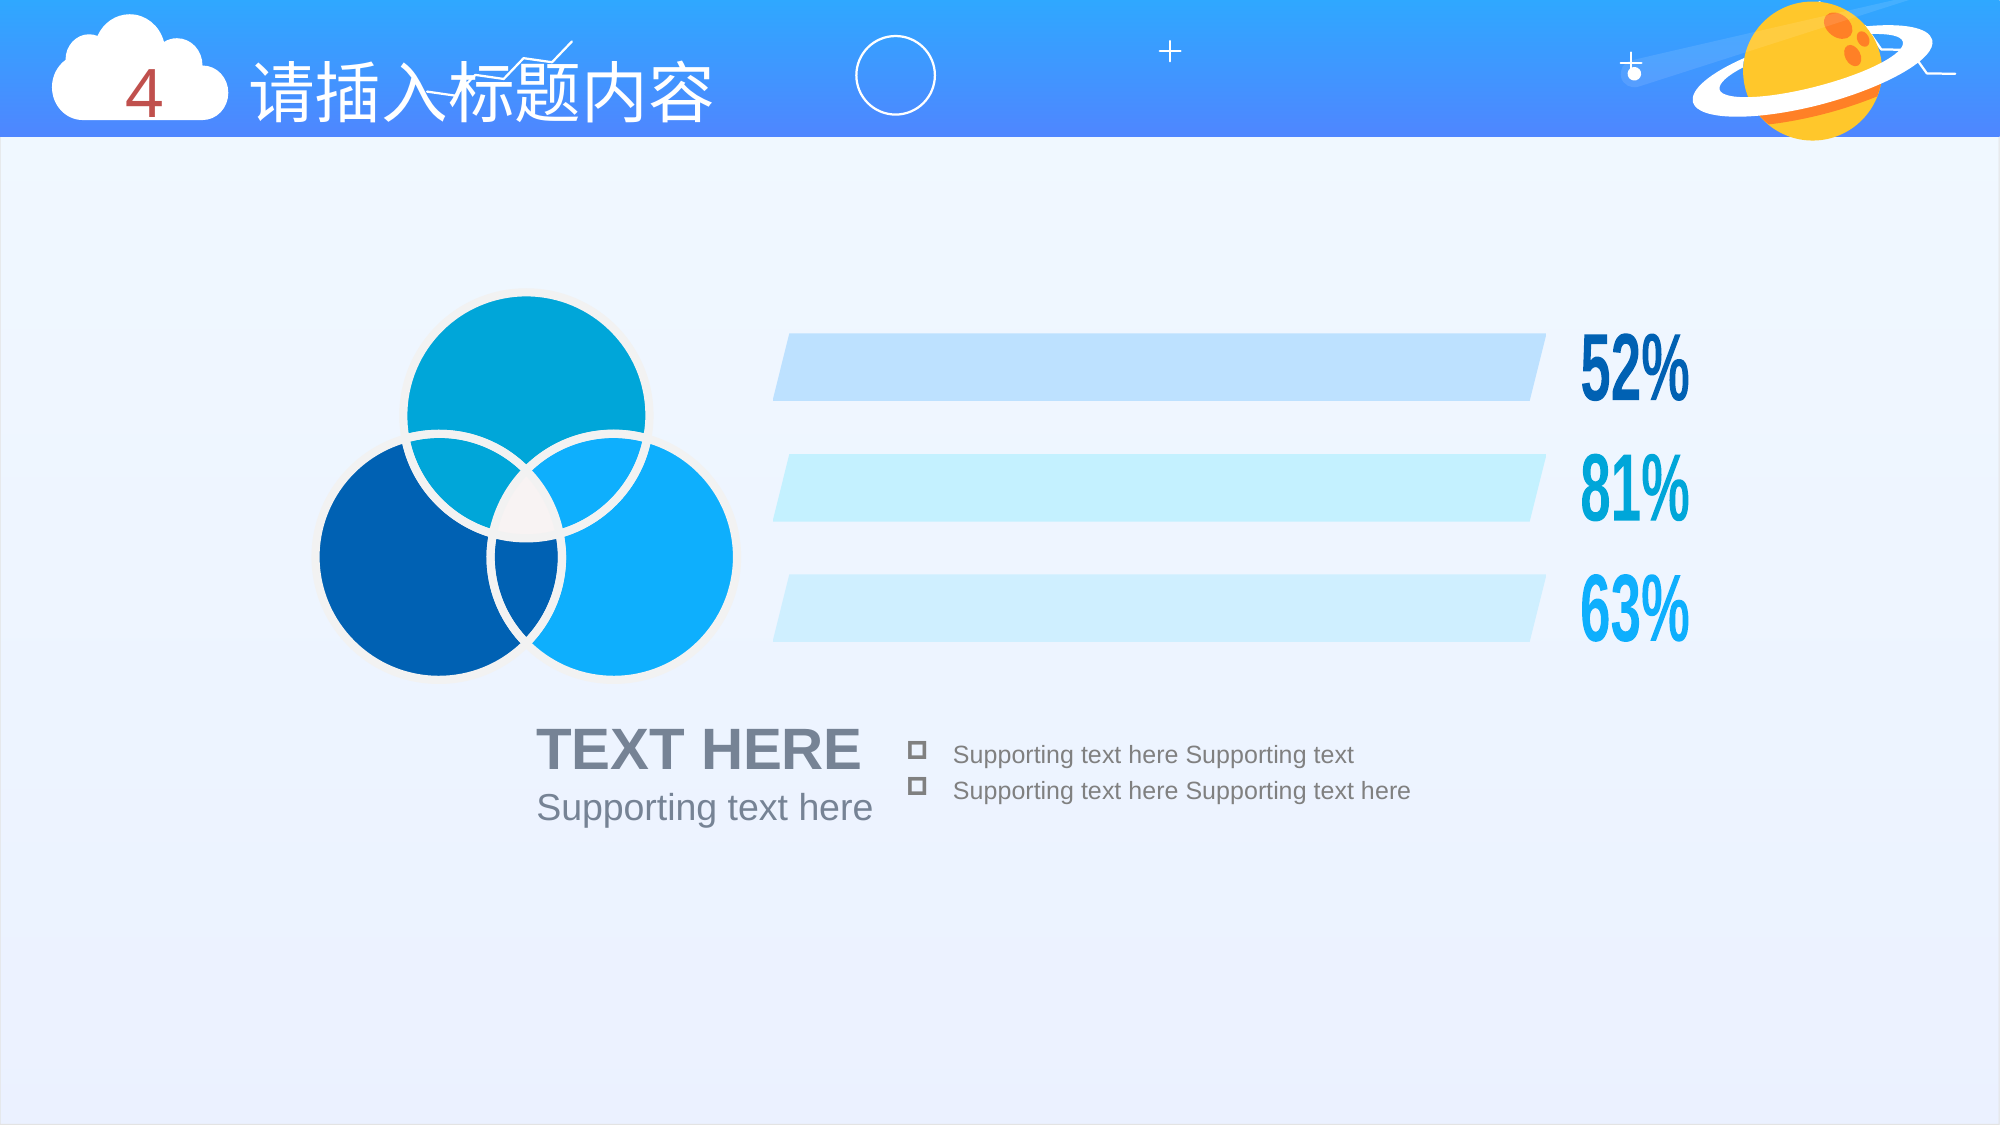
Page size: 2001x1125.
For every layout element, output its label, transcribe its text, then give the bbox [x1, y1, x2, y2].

text_box 4 请插入标题内容 [52, 43, 789, 138]
text_box [71, 14, 192, 43]
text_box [311, 288, 1689, 837]
